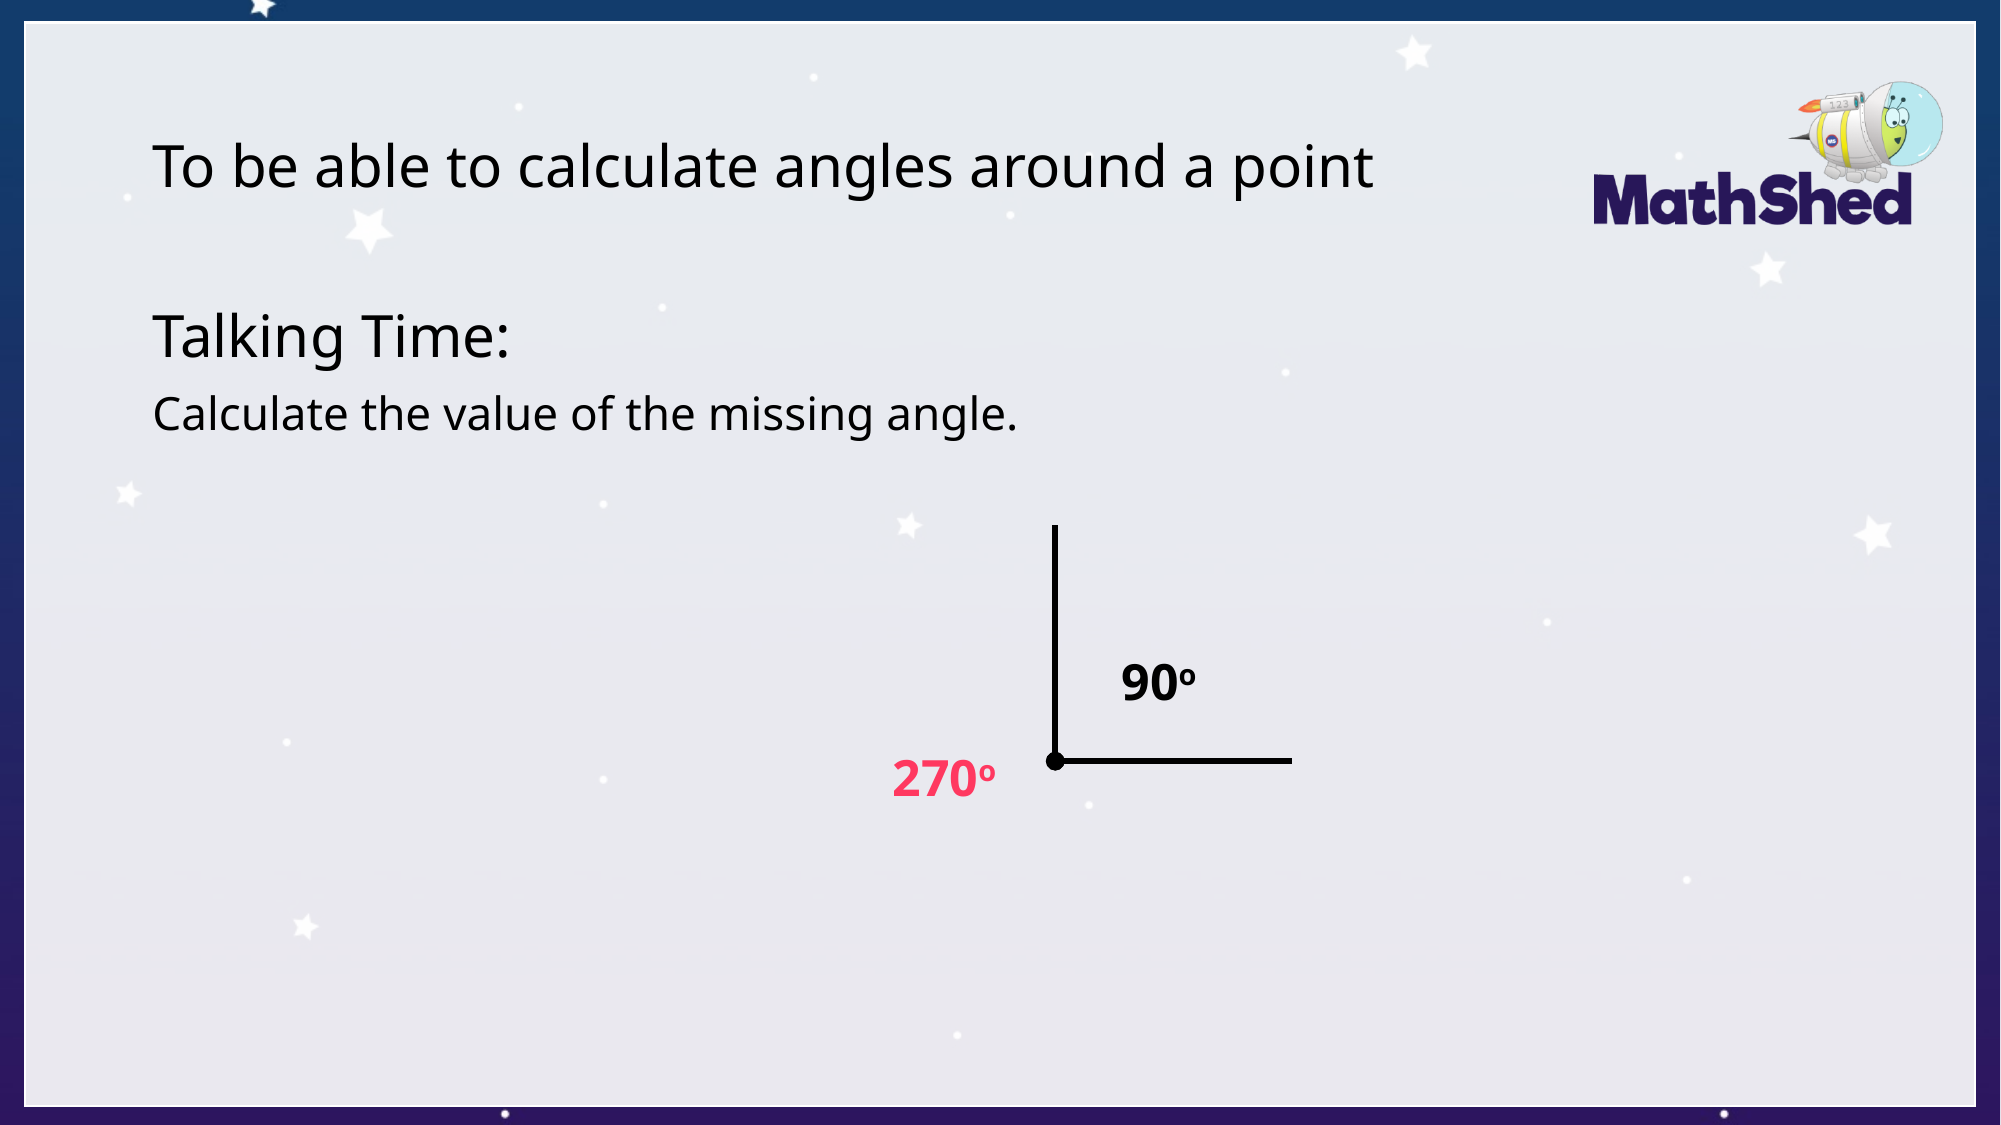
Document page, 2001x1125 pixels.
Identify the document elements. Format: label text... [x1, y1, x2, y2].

text_box 270o [878, 738, 1012, 814]
text_box 90o [1107, 642, 1212, 718]
picture [0, 0, 2001, 1125]
list Talking Time: Calculate the value of the missing angle. [137, 299, 1863, 1014]
title To be able to calculate angles around a point [137, 59, 1578, 278]
